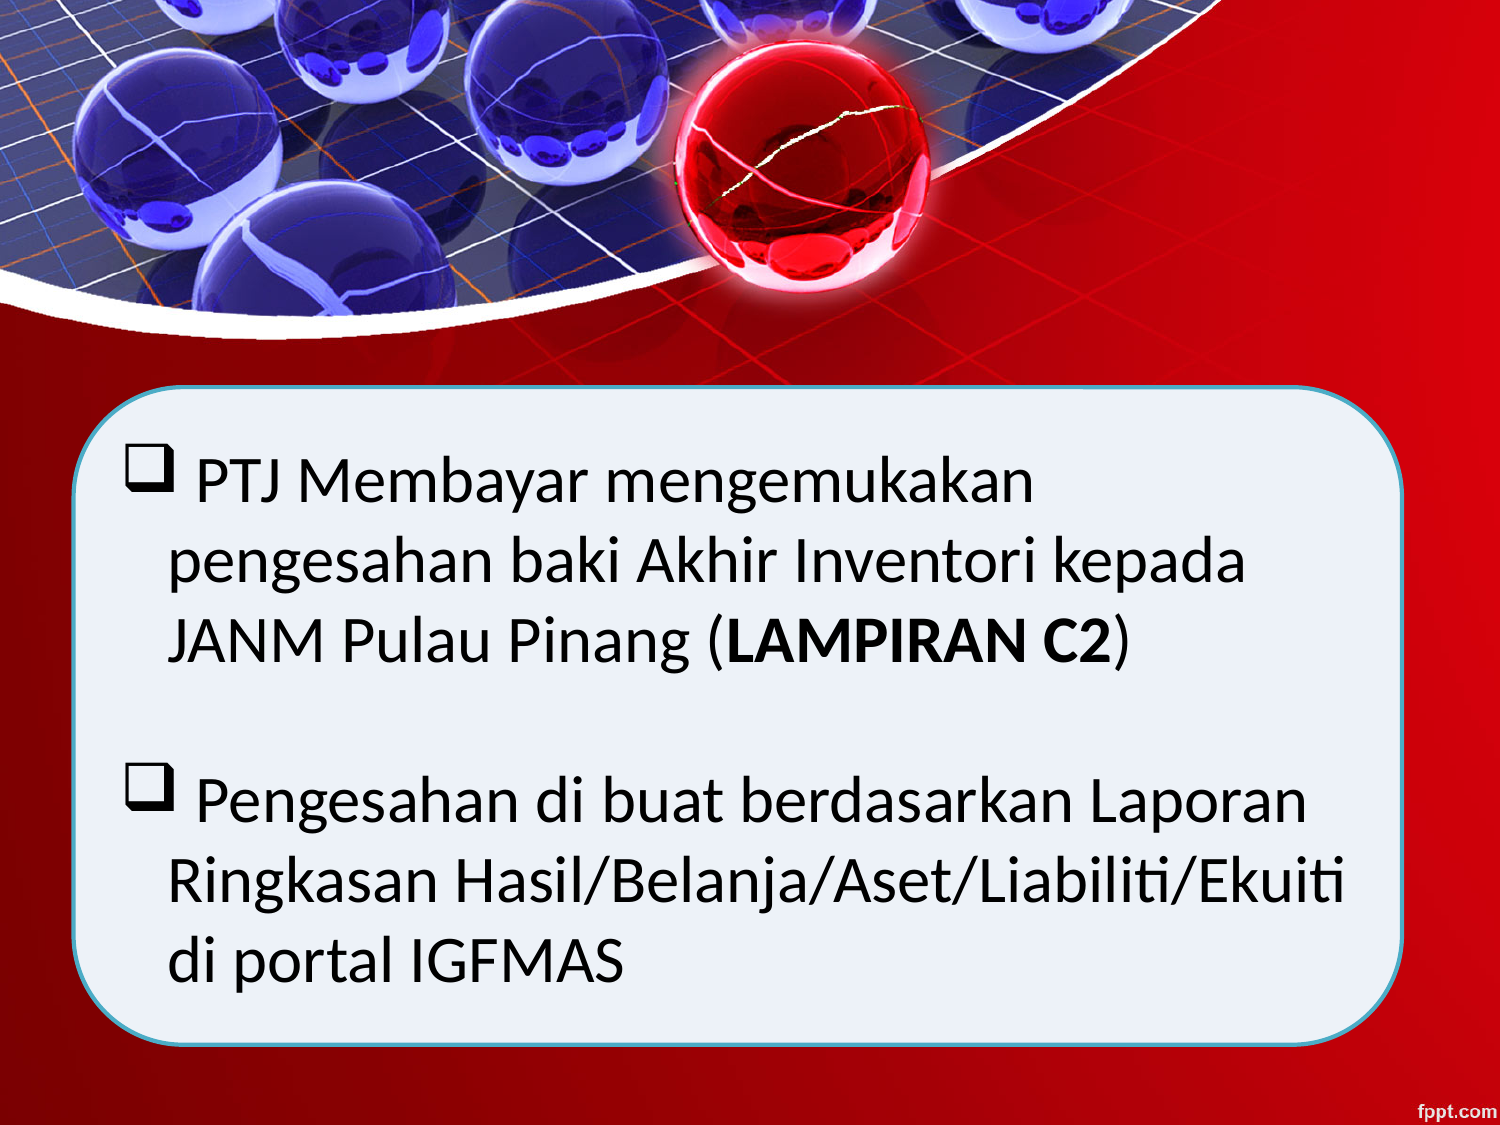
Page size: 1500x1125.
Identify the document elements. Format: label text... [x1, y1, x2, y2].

text_box PTJ Membayar mengemukakan pengesahan baki Akhir Inventori kepada JANM Pulau Pinang (LAMPIRAN C2) Pengesahan di buat berdasarkan Laporan Ringkasan Hasil/Belanja/Aset/Liabiliti/Ekuiti di portal IGFMAS [73, 387, 1402, 1045]
picture [0, 0, 1500, 1125]
